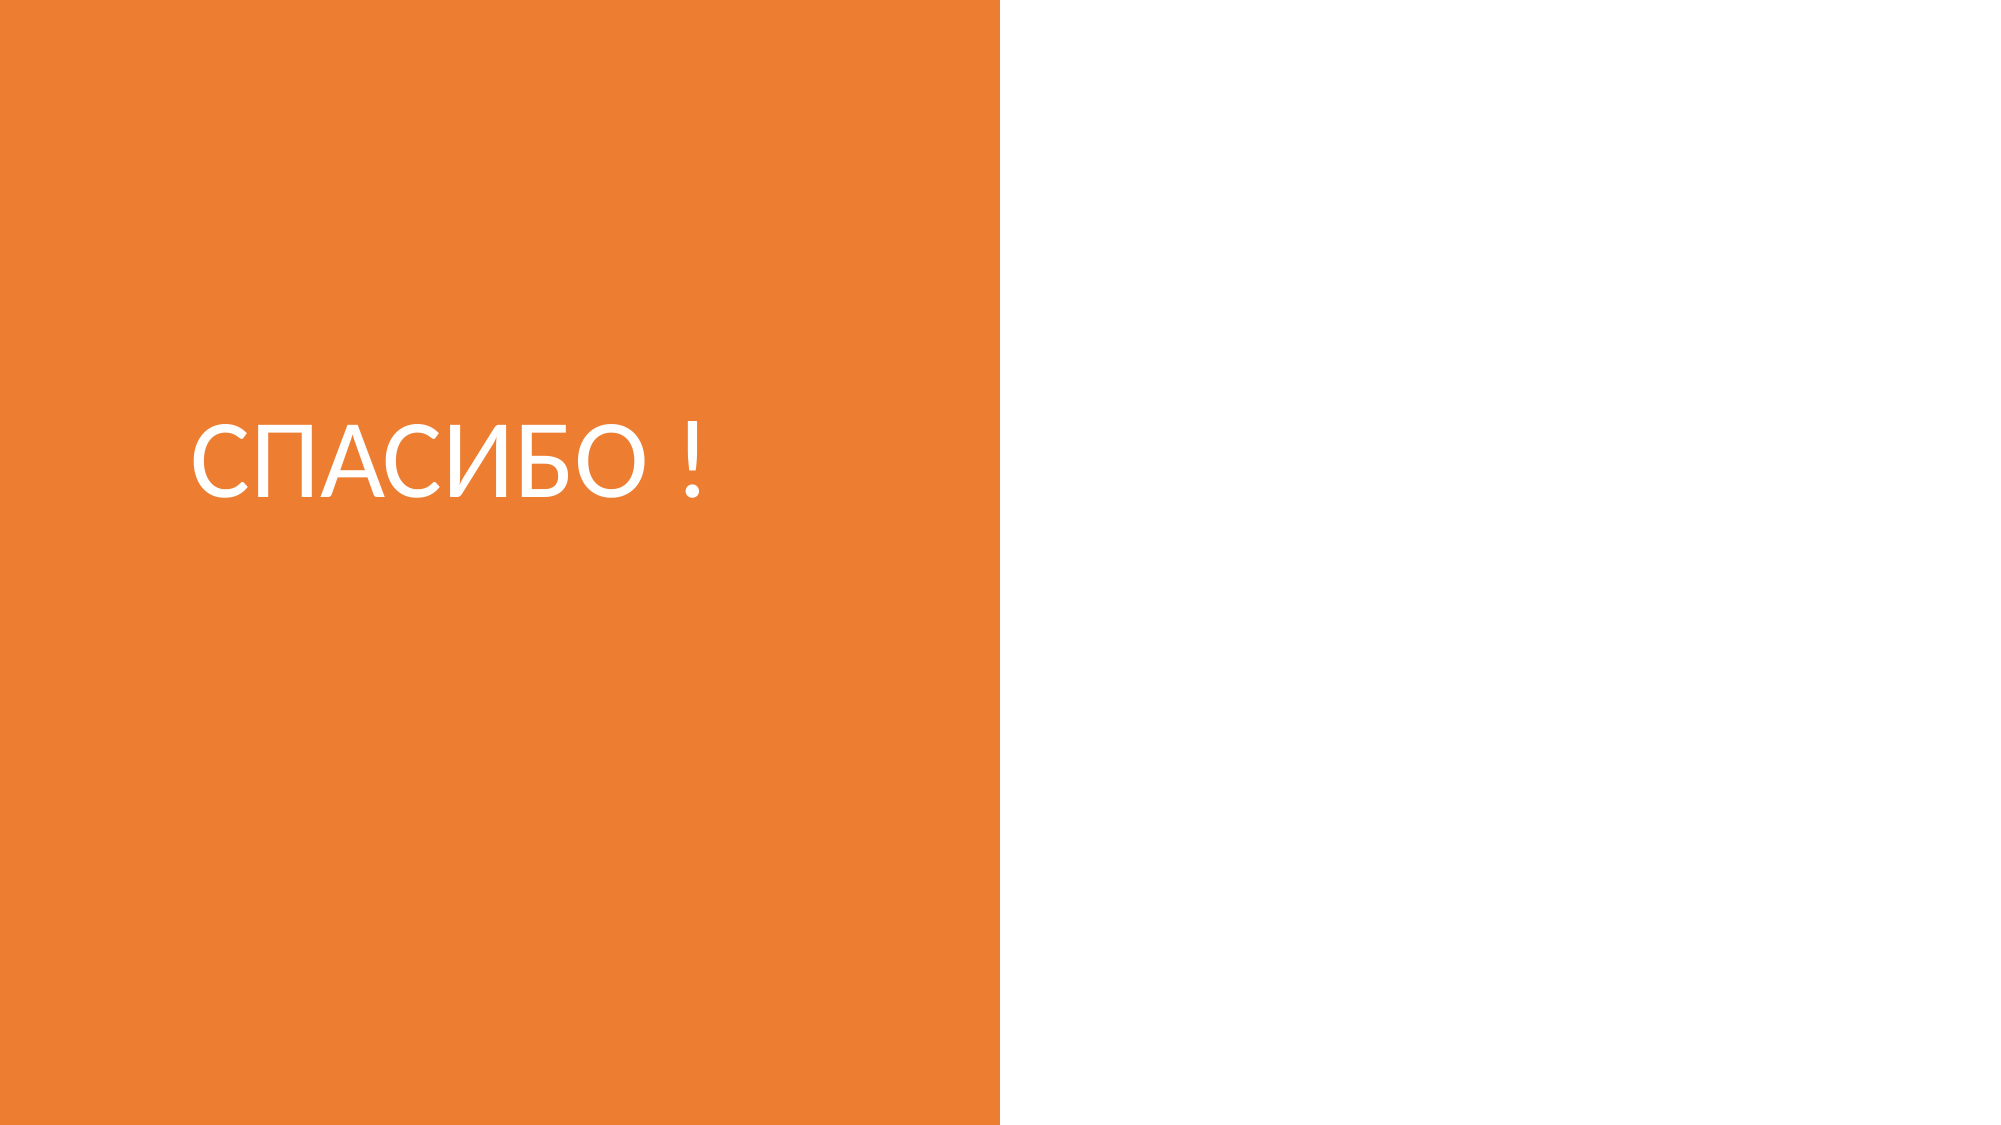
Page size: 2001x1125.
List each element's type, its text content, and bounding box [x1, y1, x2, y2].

text_box СПАСИБО ! [62, 377, 840, 528]
